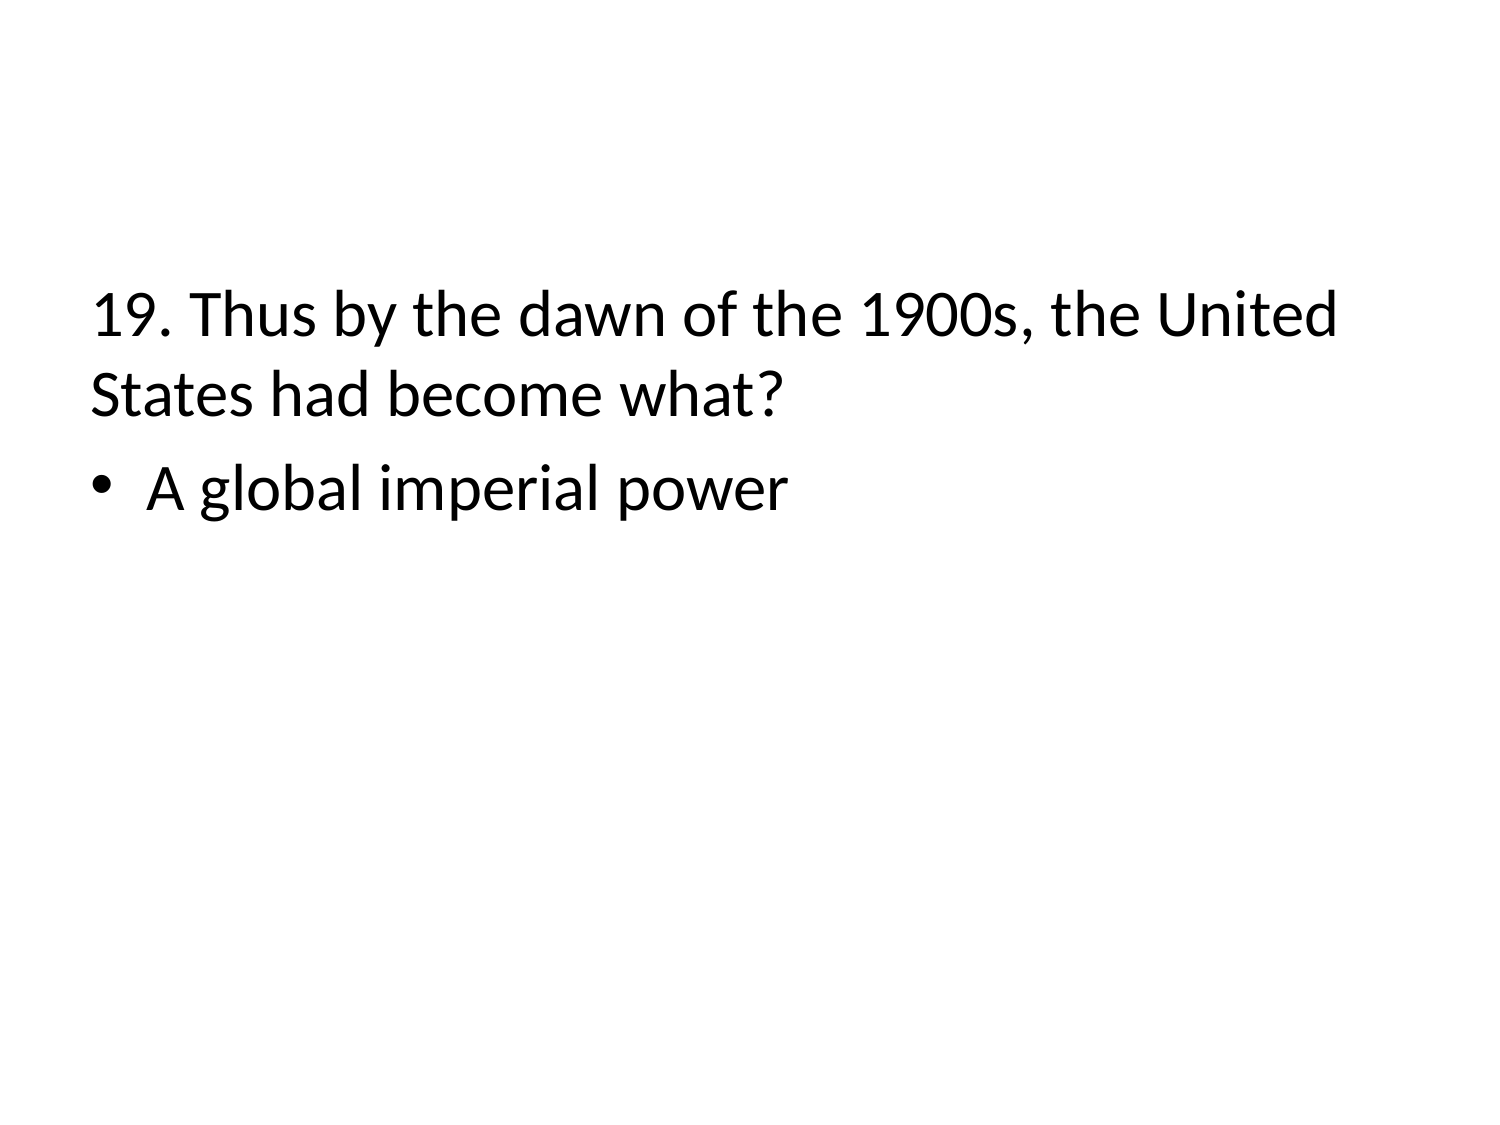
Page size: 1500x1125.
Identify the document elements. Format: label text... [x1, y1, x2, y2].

list 19. Thus by the dawn of the 1900s, the United States had become what? A global imperial power [75, 262, 1425, 1005]
